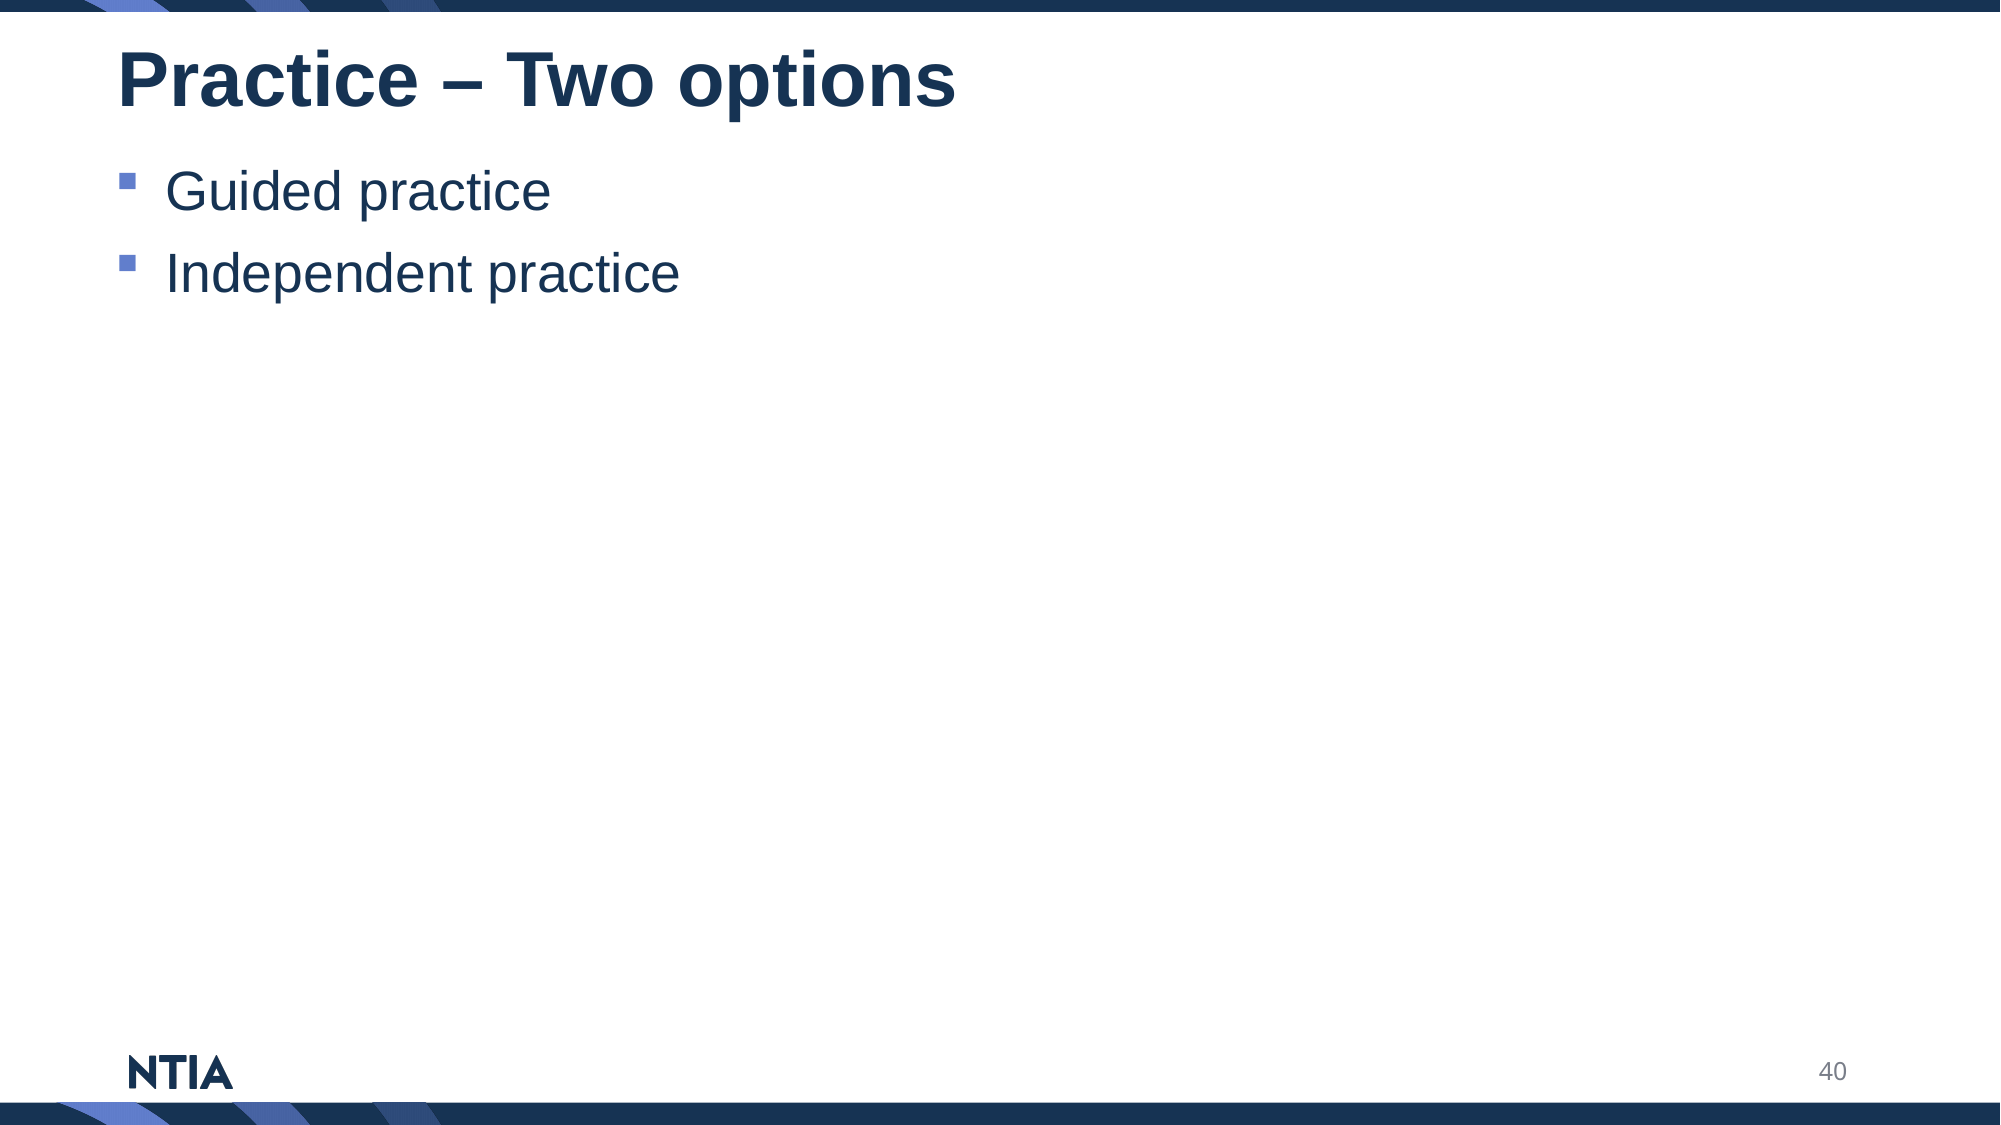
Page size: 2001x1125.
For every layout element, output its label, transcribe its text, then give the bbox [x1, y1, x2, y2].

slide_number 40 [1412, 1042, 1863, 1103]
picture [0, 1102, 471, 1125]
list Guided practice Independent practice [99, 152, 1879, 1029]
picture [129, 1055, 233, 1089]
picture [0, 0, 471, 12]
title Practice – Two options [99, 14, 1580, 139]
